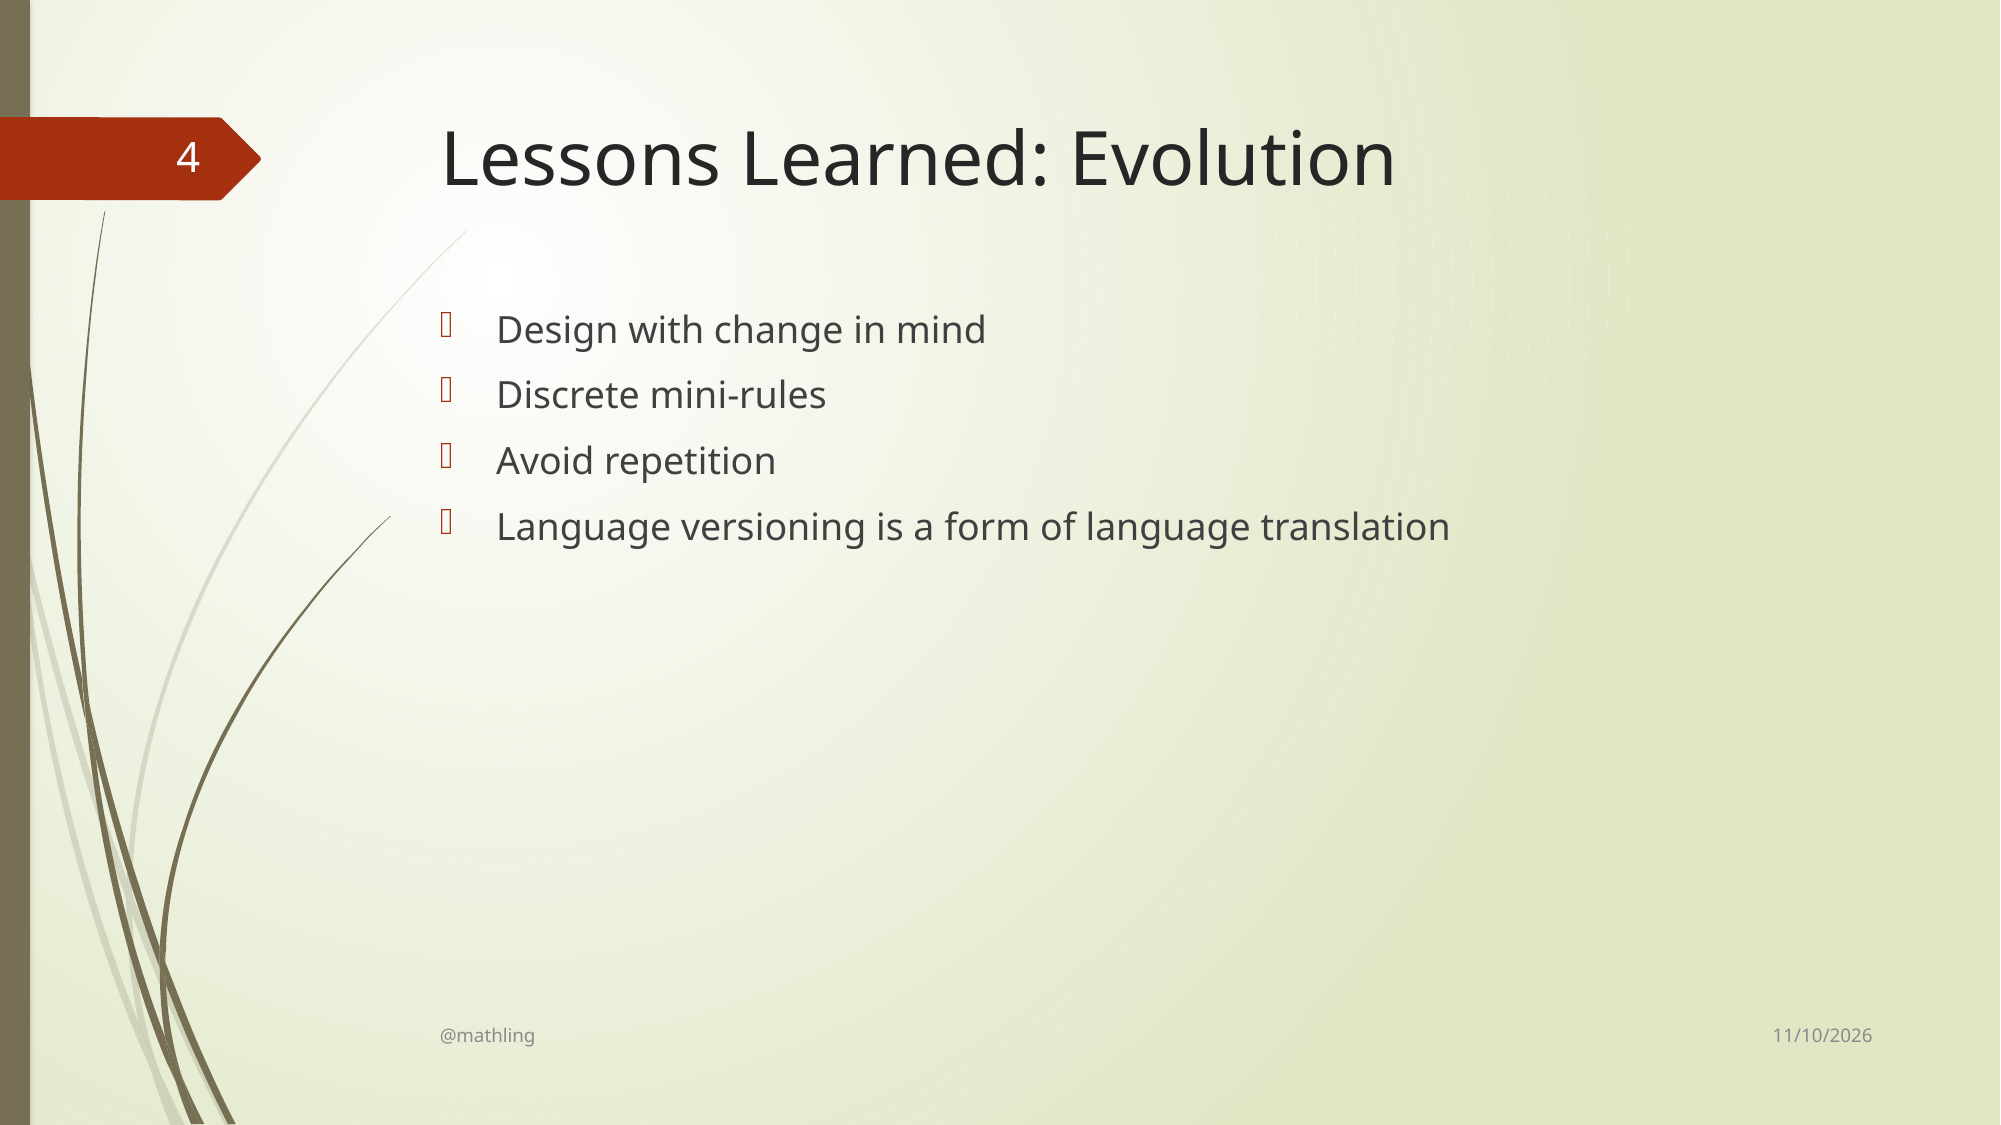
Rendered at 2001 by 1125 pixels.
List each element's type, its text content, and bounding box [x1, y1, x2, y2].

list Design with change in mind Discrete mini-rules Avoid repetition Language versioning is a form of language translation [424, 298, 1888, 970]
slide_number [1699, 1005, 1888, 1067]
title Lessons Learned: Evolution [425, 102, 1888, 262]
slide_number 4 [87, 129, 216, 190]
footer @mathling [424, 1006, 1675, 1067]
